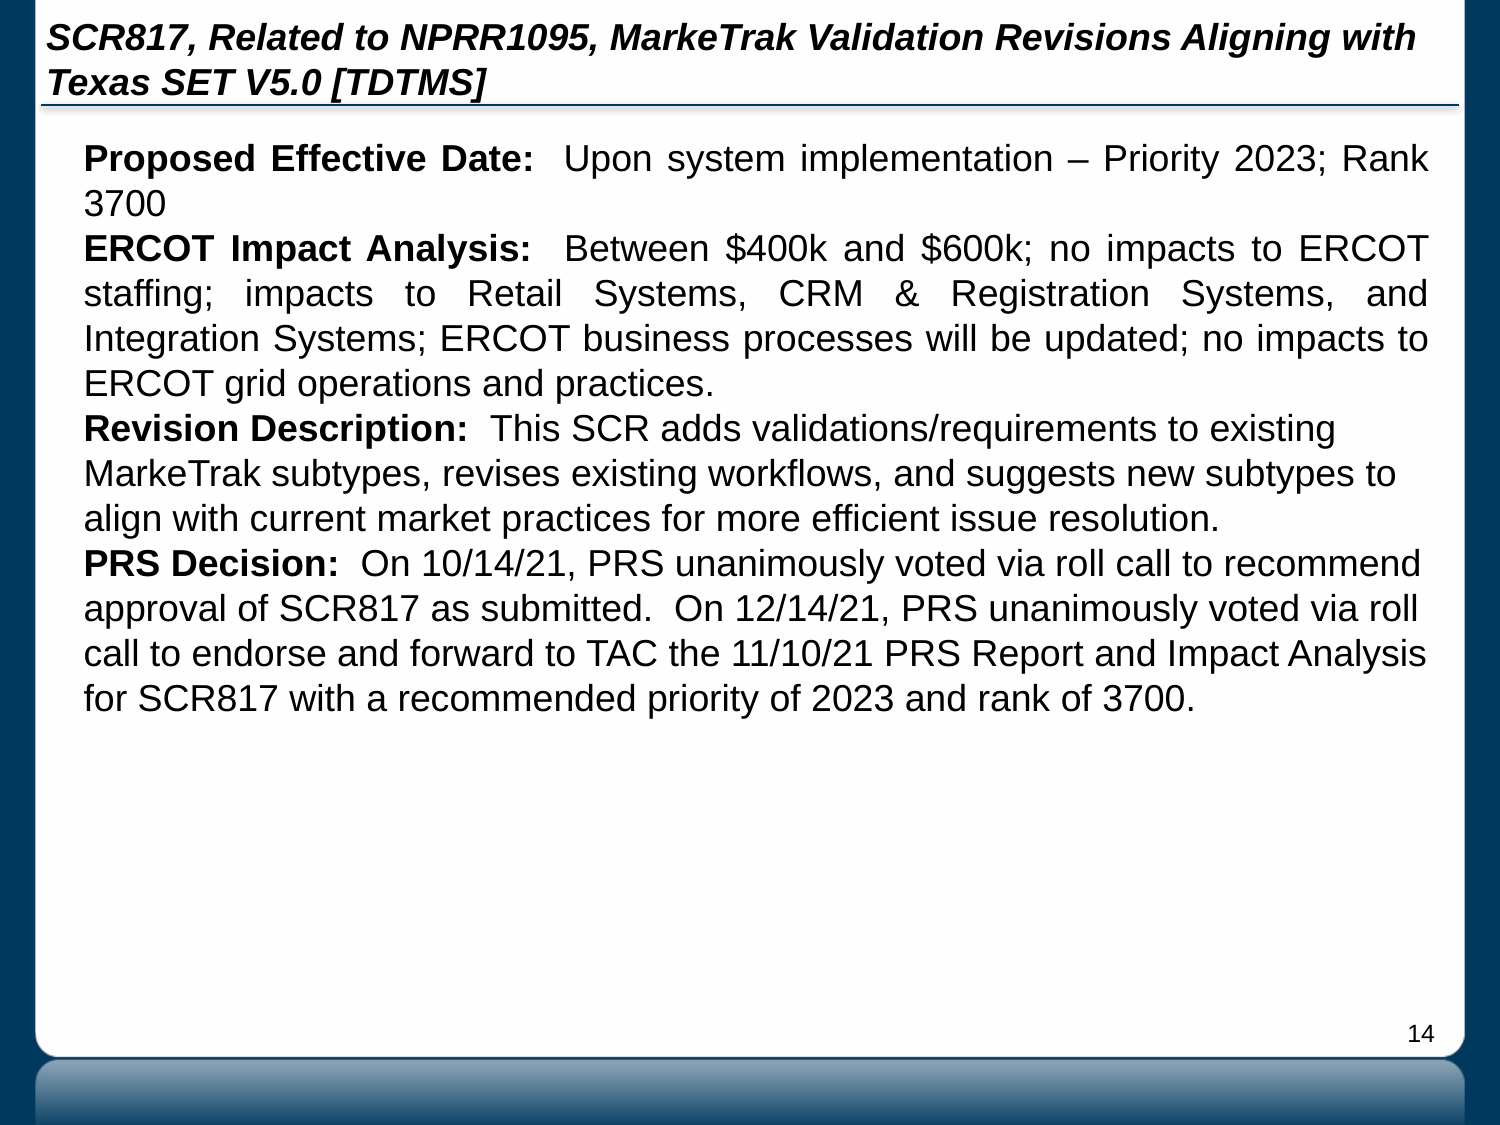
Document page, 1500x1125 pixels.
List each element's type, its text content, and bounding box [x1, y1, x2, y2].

title SCR817, Related to NPRR1095, MarkeTrak Validation Revisions Aligning with Texas SET V5.0 [TDTMS] [31, 20, 1464, 97]
picture [35, 0, 1465, 1125]
text_box Proposed Effective Date: Upon system implementation – Priority 2023; Rank 3700 ERCOT Impact Analysis: Between $400k and $600k; no impacts to ERCOT staffing; impacts to Retail Systems, CRM & Registration Systems, and Integration Systems; ERCOT business processes will be updated; no impacts to ERCOT grid operations and practices. Revision Description: This SCR adds validations/requirements to existing MarkeTrak subtypes, revises existing workflows, and suggests new subtypes to align with current market practices for more efficient issue resolution. PRS Decision: On 10/14/21, PRS unanimously voted via roll call to recommend approval of SCR817 as submitted. On 12/14/21, PRS unanimously voted via roll call to endorse and forward to TAC the 11/10/21 PRS Report and Impact Analysis for SCR817 with a recommended priority of 2023 and rank of 3700. [31, 126, 1444, 727]
